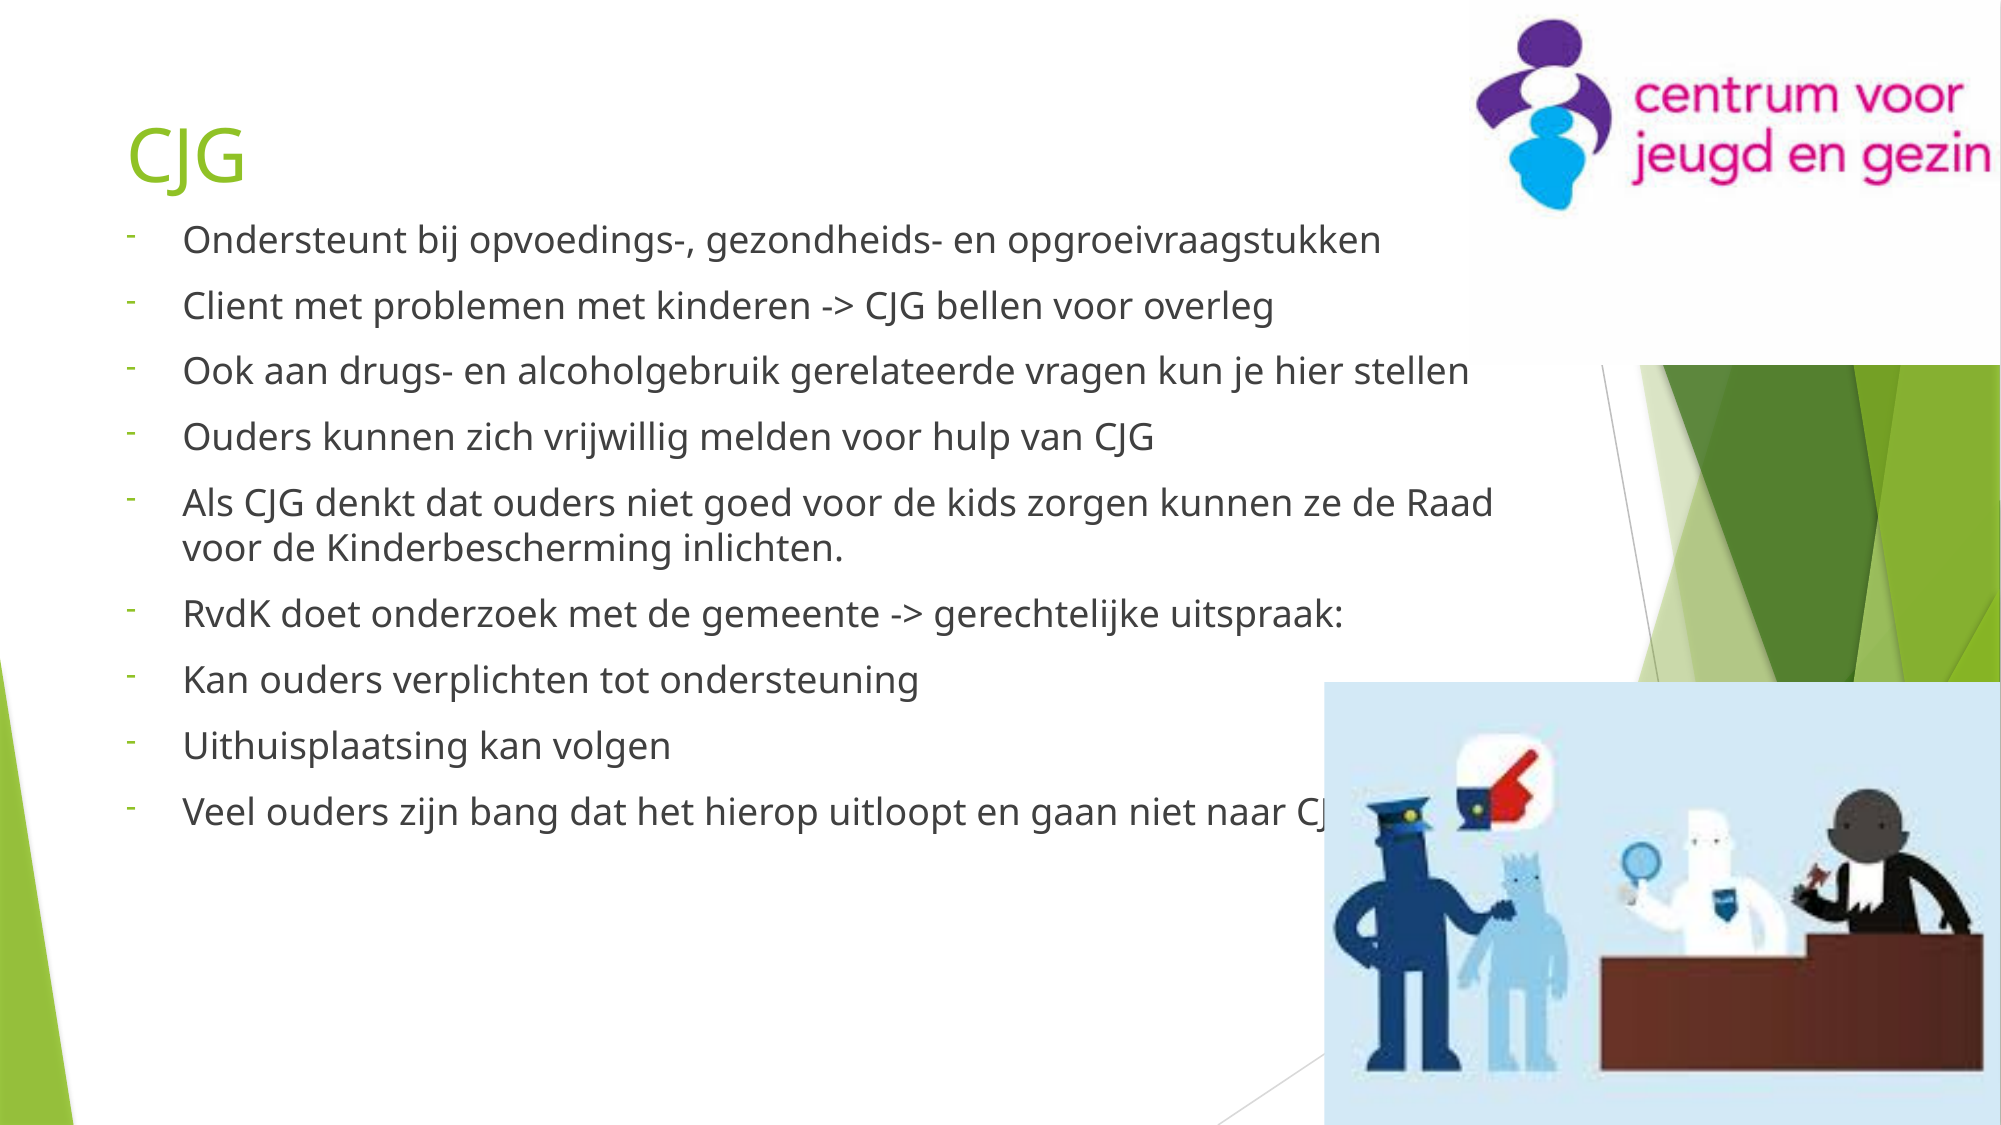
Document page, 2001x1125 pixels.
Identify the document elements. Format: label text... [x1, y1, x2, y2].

picture [1323, 682, 2000, 1125]
list Ondersteunt bij opvoedings-, gezondheids- en opgroeivraagstukken Client met problemen met kinderen -> CJG bellen voor overleg Ook aan drugs- en alcoholgebruik gerelateerde vragen kun je hier stellen Ouders kunnen zich vrijwillig melden voor hulp van CJG Als CJG denkt dat ouders niet goed voor de kids zorgen kunnen ze de Raad voor de Kinderbescherming inlichten. RvdK doet onderzoek met de gemeente -> gerechtelijke uitspraak: Kan ouders verplichten tot ondersteuning Uithuisplaatsing kan volgen Veel ouders zijn bang dat het hierop uitloopt en gaan niet naar CJG [111, 208, 1522, 845]
picture [1468, 0, 2000, 365]
title CJG [111, 99, 1463, 208]
